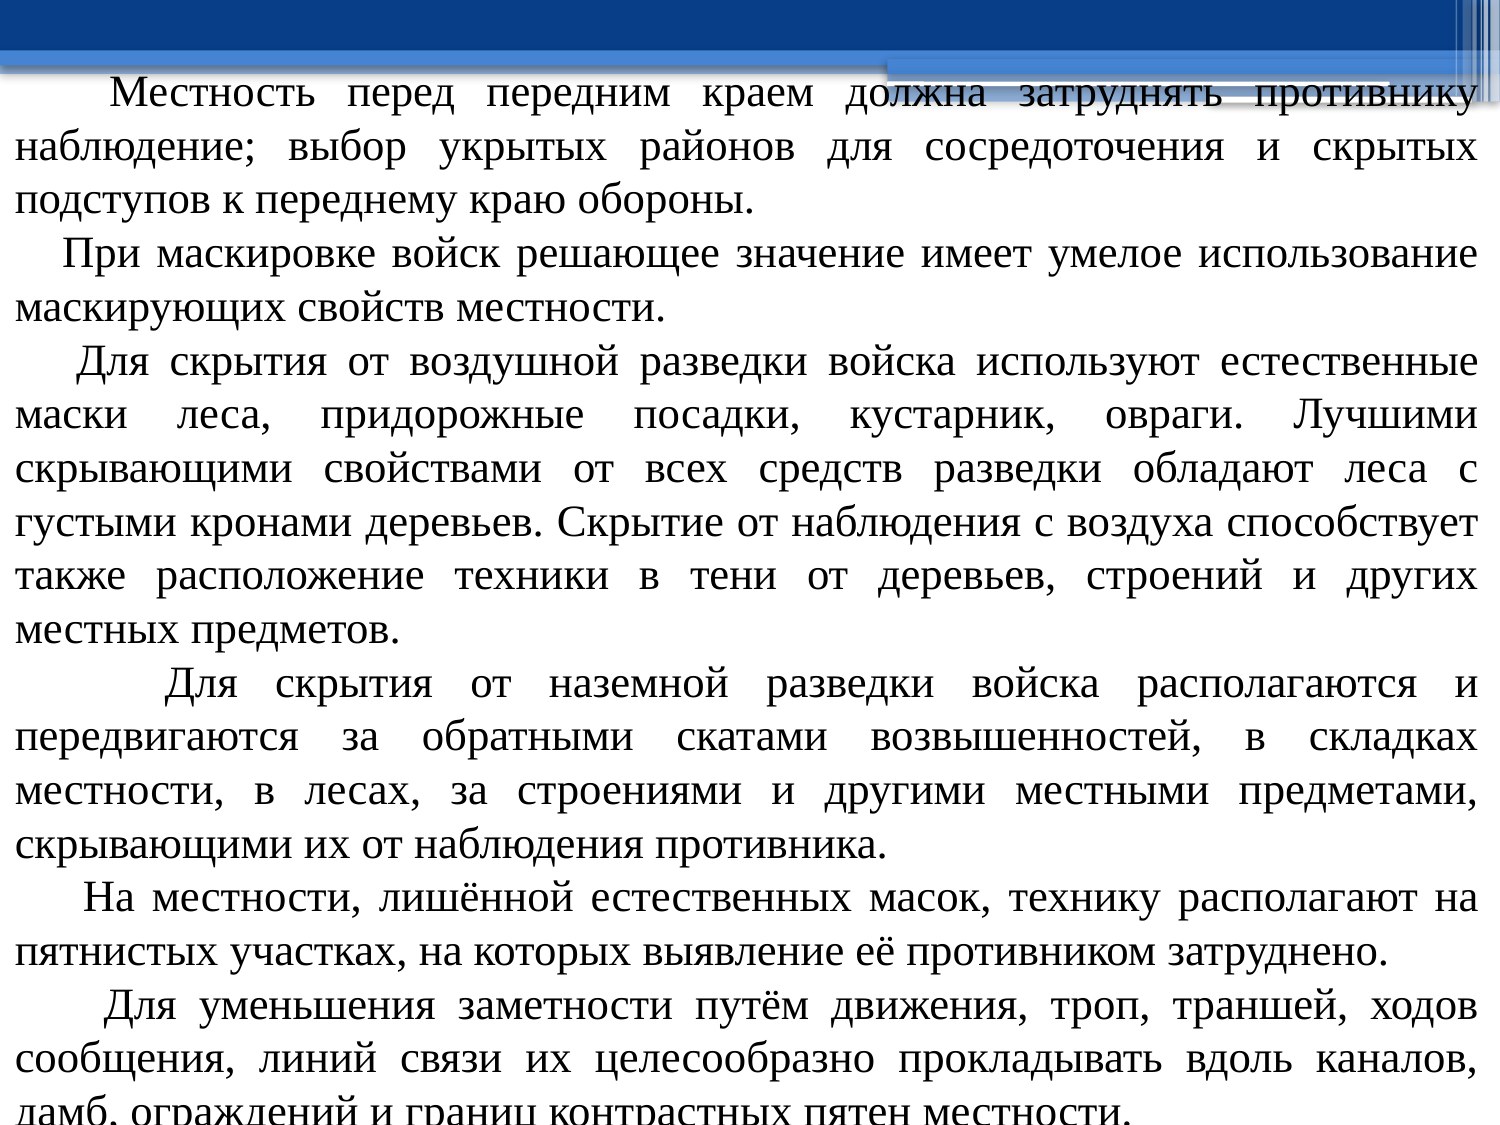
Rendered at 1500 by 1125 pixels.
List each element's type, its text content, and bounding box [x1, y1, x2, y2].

text_box Местность перед передним краем должна затруднять противнику наблюдение; выбор укрытых районов для сосредоточения и скрытых подступов к переднему краю обороны. При маскировке войск решающее значение имеет умелое использование маскирующих свойств местности. Для скрытия от воздушной разведки войска используют естественные маски леса, придорожные посадки, кустарник, овраги. Лучшими скрывающими свойствами от всех средств разведки обладают леса с густыми кронами деревьев. Скрытие от наблюдения с воздуха способствует также расположение техники в тени от деревьев, строений и других местных предметов. Для скрытия от наземной разведки войска располагаются и передвигаются за обратными скатами возвышенностей, в складках местности, в лесах, за строениями и другими местными предметами, скрывающими их от наблюдения противника. На местности, лишённой естественных масок, технику располагают на пятнистых участках, на которых выявление её противником затруднено. Для уменьшения заметности путём движения, троп, траншей, ходов сообщения, линий связи их целесообразно прокладывать вдоль каналов, дамб, ограждений и границ контрастных пятен местности. [0, 54, 1495, 1125]
